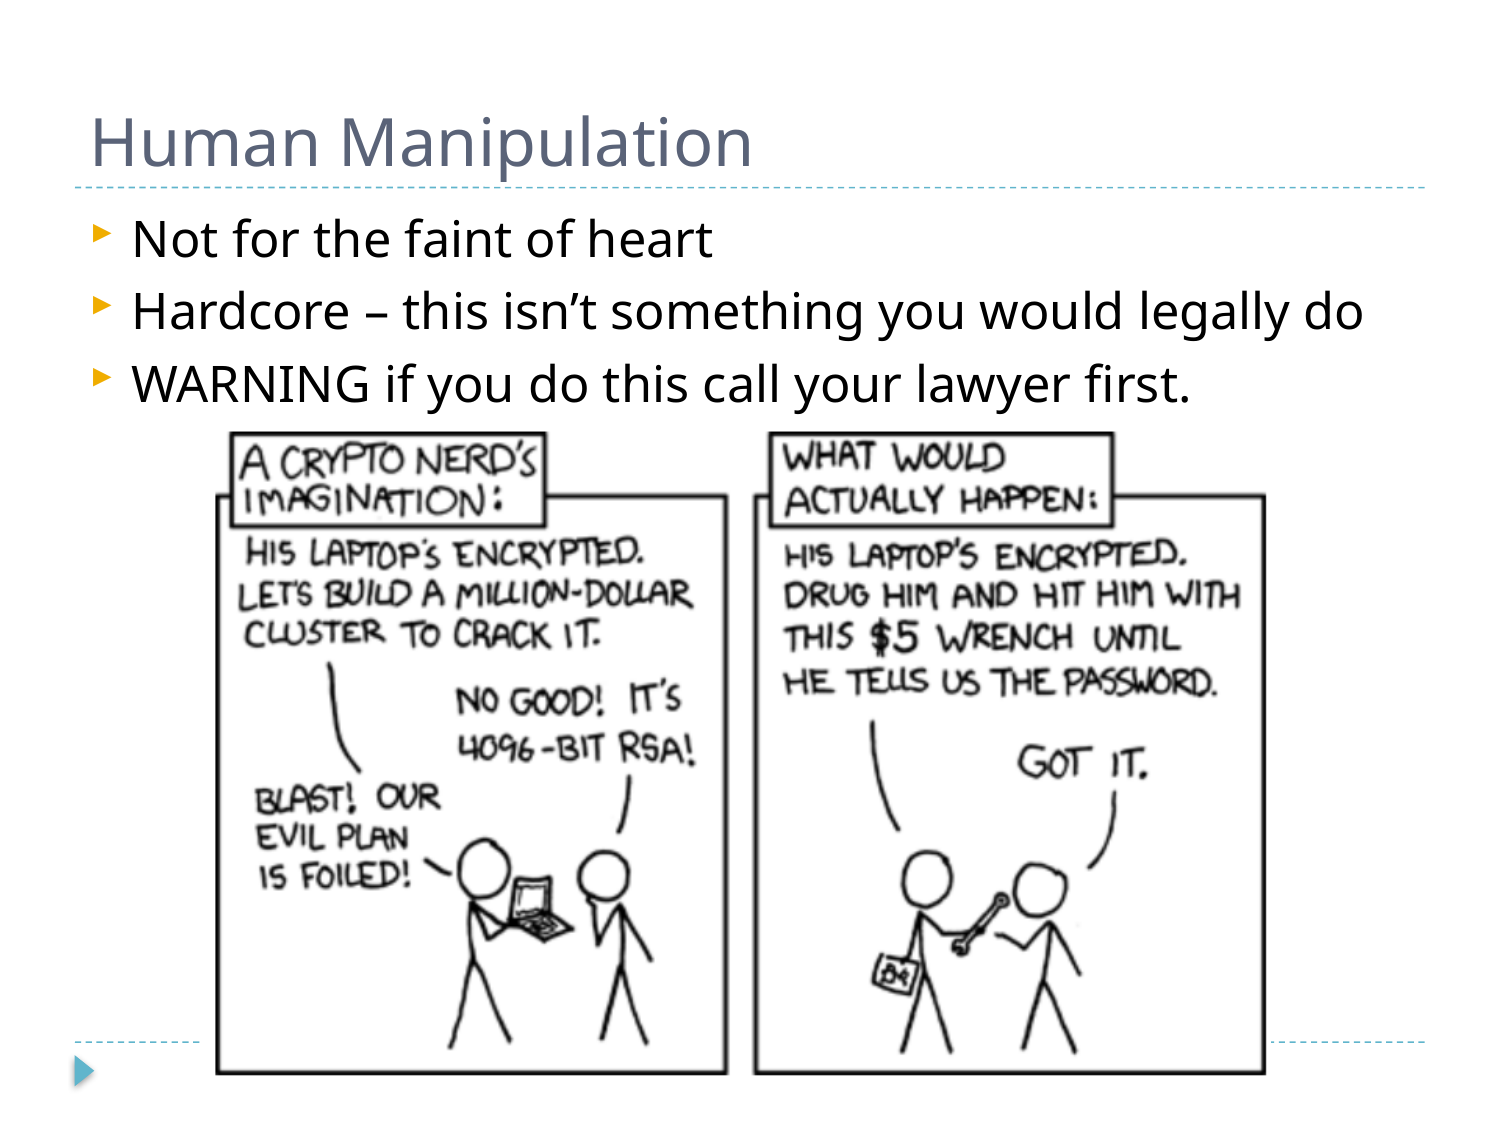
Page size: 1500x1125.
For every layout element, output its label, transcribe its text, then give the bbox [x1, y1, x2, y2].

title Human Manipulation [75, 24, 1425, 188]
list Not for the faint of heart Hardcore – this isn’t something you would legally do WARNING if you do this call your lawyer first. [75, 200, 1425, 463]
picture [199, 424, 1271, 1088]
